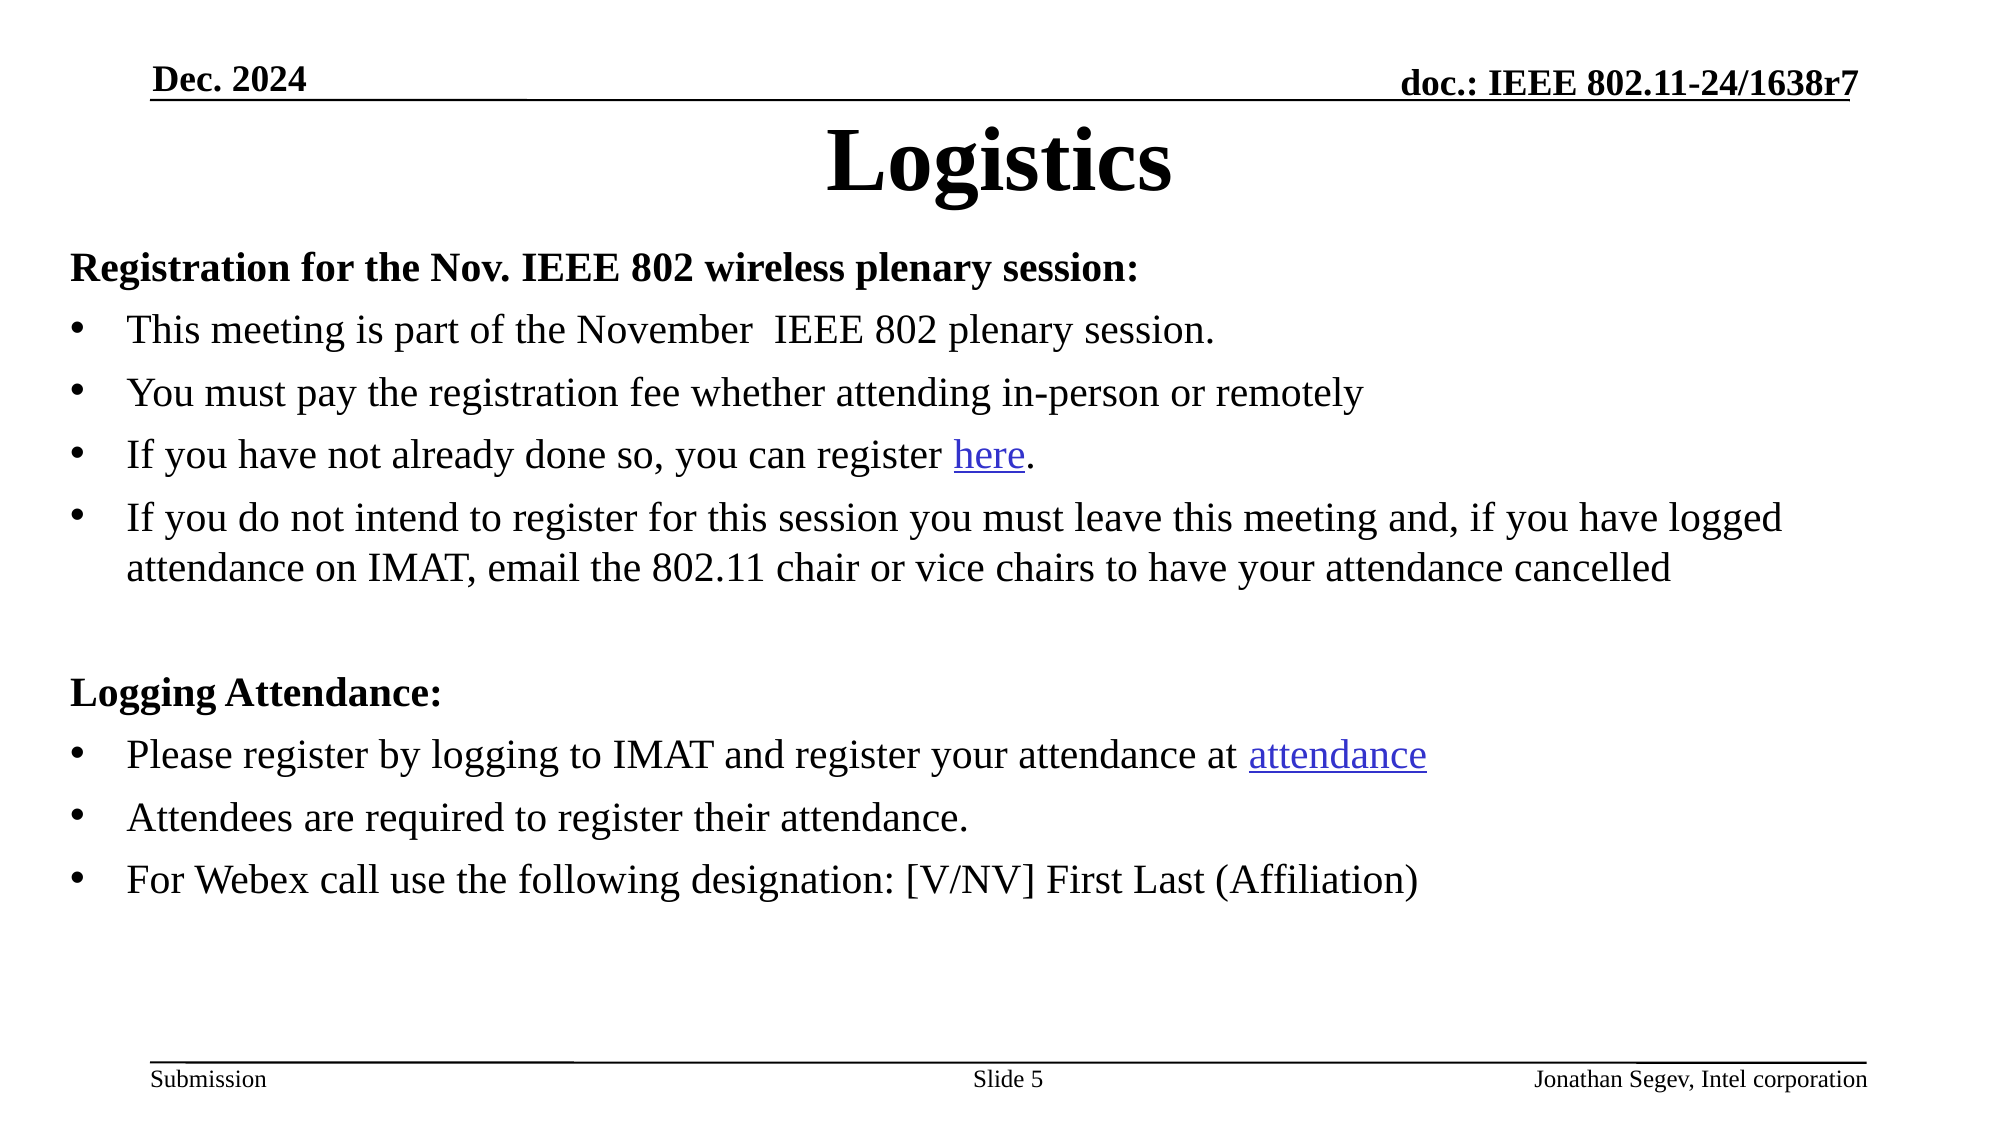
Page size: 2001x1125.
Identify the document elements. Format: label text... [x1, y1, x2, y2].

list Registration for the Nov. IEEE 802 wireless plenary session: This meeting is part of the November IEEE 802 plenary session. You must pay the registration fee whether attending in-person or remotely If you have not already done so, you can register here. If you do not intend to register for this session you must leave this meeting and, if you have logged attendance on IMAT, email the 802.11 chair or vice chairs to have your attendance cancelled Logging Attendance: Please register by logging to IMAT and register your attendance at attendance Attendees are required to register their attendance. For Webex call use the following designation: [V/NV] First Last (Affiliation) [54, 231, 1958, 967]
slide_number Slide 5 [950, 1061, 1067, 1123]
title Logistics [42, 112, 1958, 196]
footer Jonathan Segev, Intel corporation [1171, 1061, 1869, 1093]
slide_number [152, 54, 563, 100]
